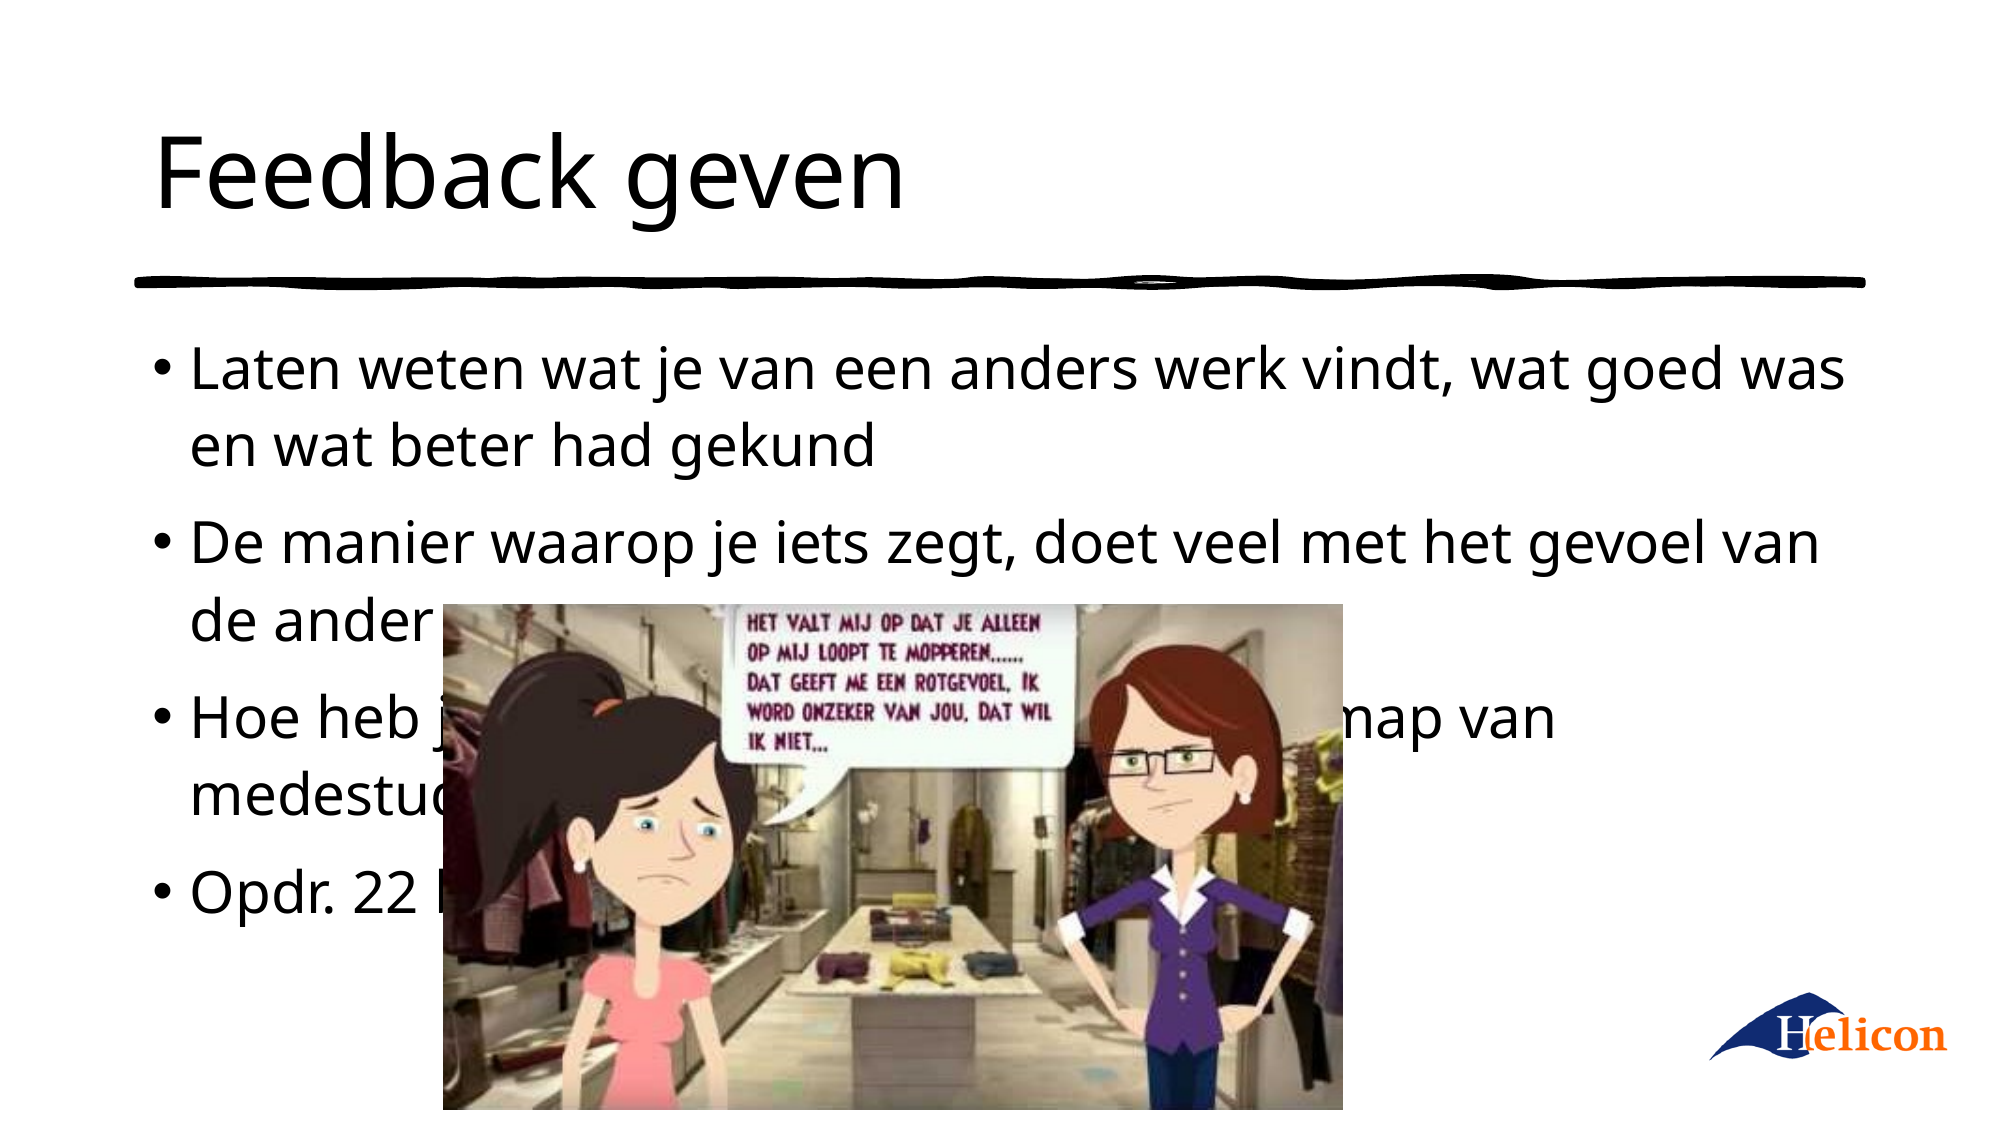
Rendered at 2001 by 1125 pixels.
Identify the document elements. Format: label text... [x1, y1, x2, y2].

title Feedback geven [137, 59, 1863, 278]
picture [1671, 952, 2000, 1125]
list Laten weten wat je van een anders werk vindt, wat goed was en wat beter had gekund De manier waarop je iets zegt, doet veel met het gevoel van de ander Hoe heb jij feedback gegeven op de mindmap van medestudenten? Opdr. 22 blz. 119 [137, 316, 1863, 1014]
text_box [442, 603, 1343, 1111]
